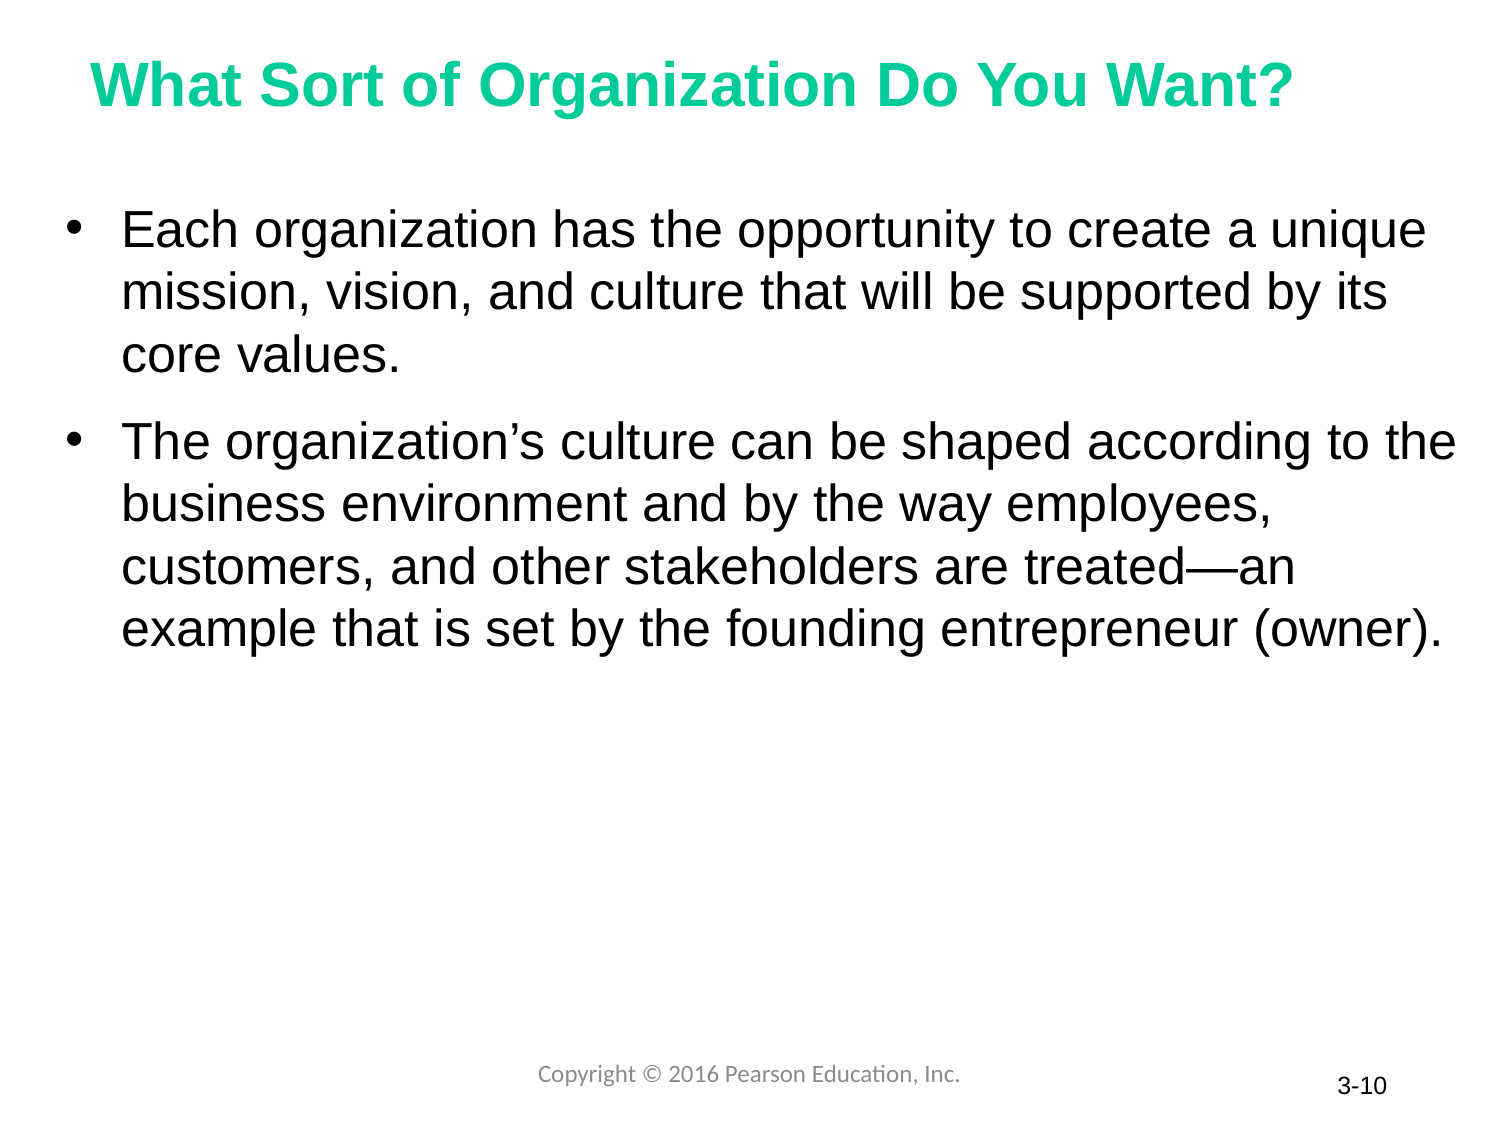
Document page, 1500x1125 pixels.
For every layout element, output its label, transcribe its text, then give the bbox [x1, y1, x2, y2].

list Each organization has the opportunity to create a unique mission, vision, and culture that will be supported by its core values. The organization’s culture can be shaped according to the business environment and by the way employees, customers, and other stakeholders are treated—an example that is set by the founding entrepreneur (owner). [50, 187, 1475, 930]
footer Copyright © 2016 Pearson Education, Inc. [512, 1042, 988, 1103]
title What Sort of Organization Do You Want? [75, 0, 1425, 175]
